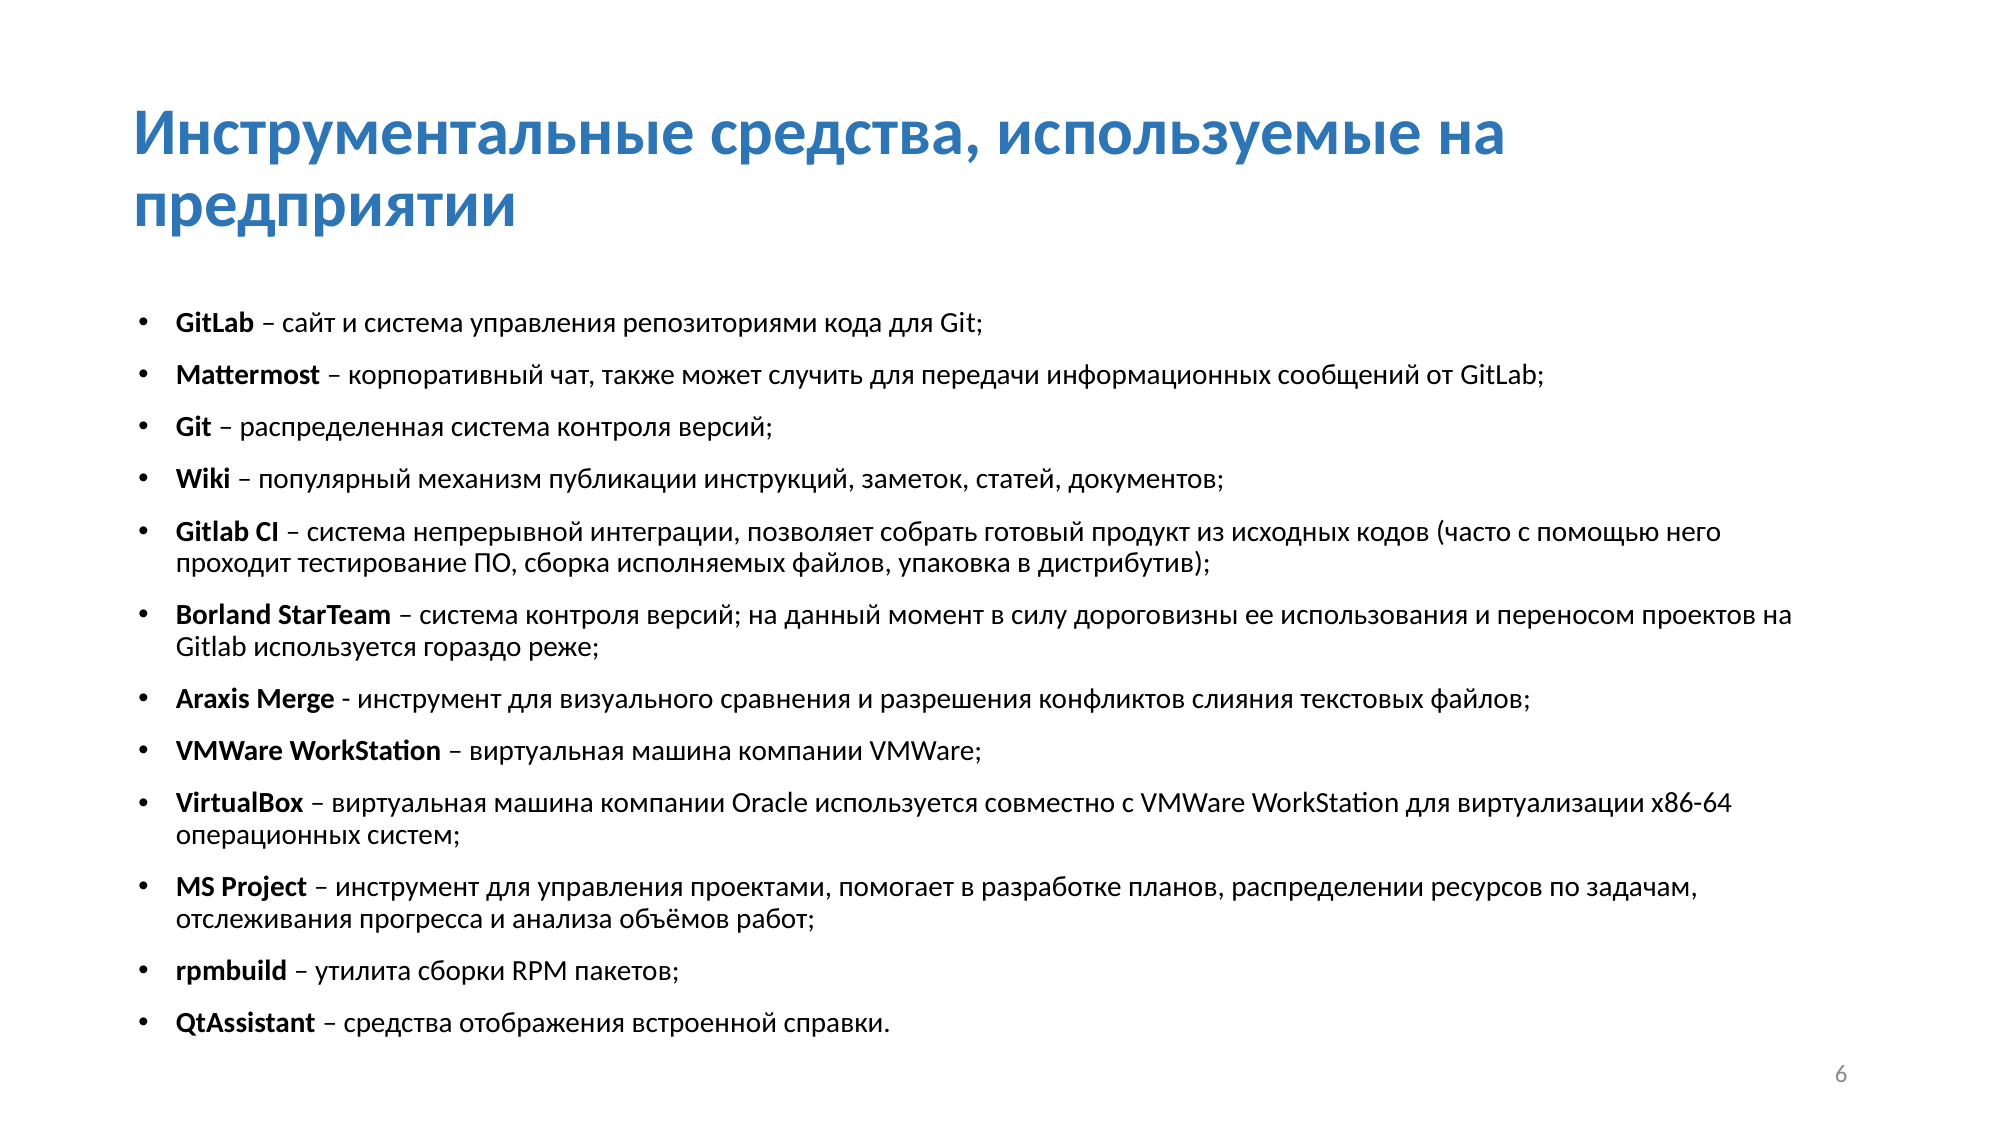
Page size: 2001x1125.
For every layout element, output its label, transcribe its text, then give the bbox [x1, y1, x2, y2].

list GitLab – сайт и система управления репозиториями кода для Git; Mattermost – корпоративный чат, также может случить для передачи информационных сообщений от GitLab; Git – распределенная система контроля версий; Wiki – популярный механизм публикации инструкций, заметок, статей, документов; Gitlab CI – система непрерывной интеграции, позволяет собрать готовый продукт из исходных кодов (часто с помощью него проходит тестирование ПО, сборка исполняемых файлов, упаковка в дистрибутив); Borland StarTeam – система контроля версий; на данный момент в силу дороговизны ее использования и переносом проектов на Gitlab используется гораздо реже; Araxis Merge - инструмент для визуального сравнения и разрешения конфликтов слияния текстовых файлов; VMWare WorkStation – виртуальная машина компании VMWare; VirtualBox – виртуальная машина компании Oracle используется совместно с VMWare WorkStation для виртуализации x86-64 операционных систем; MS Project – инструмент для управления проектами, помогает в разработке планов, распределении ресурсов по задачам, отслеживания прогресса и анализа объёмов работ; rpmbuild – утилита сборки RPM пакетов; QtAssistant – средства отображения встроенной справки. [123, 299, 1849, 1014]
title Инструментальные средства, используемые на предприятии [118, 59, 1872, 278]
slide_number 6 [1412, 1042, 1863, 1103]
